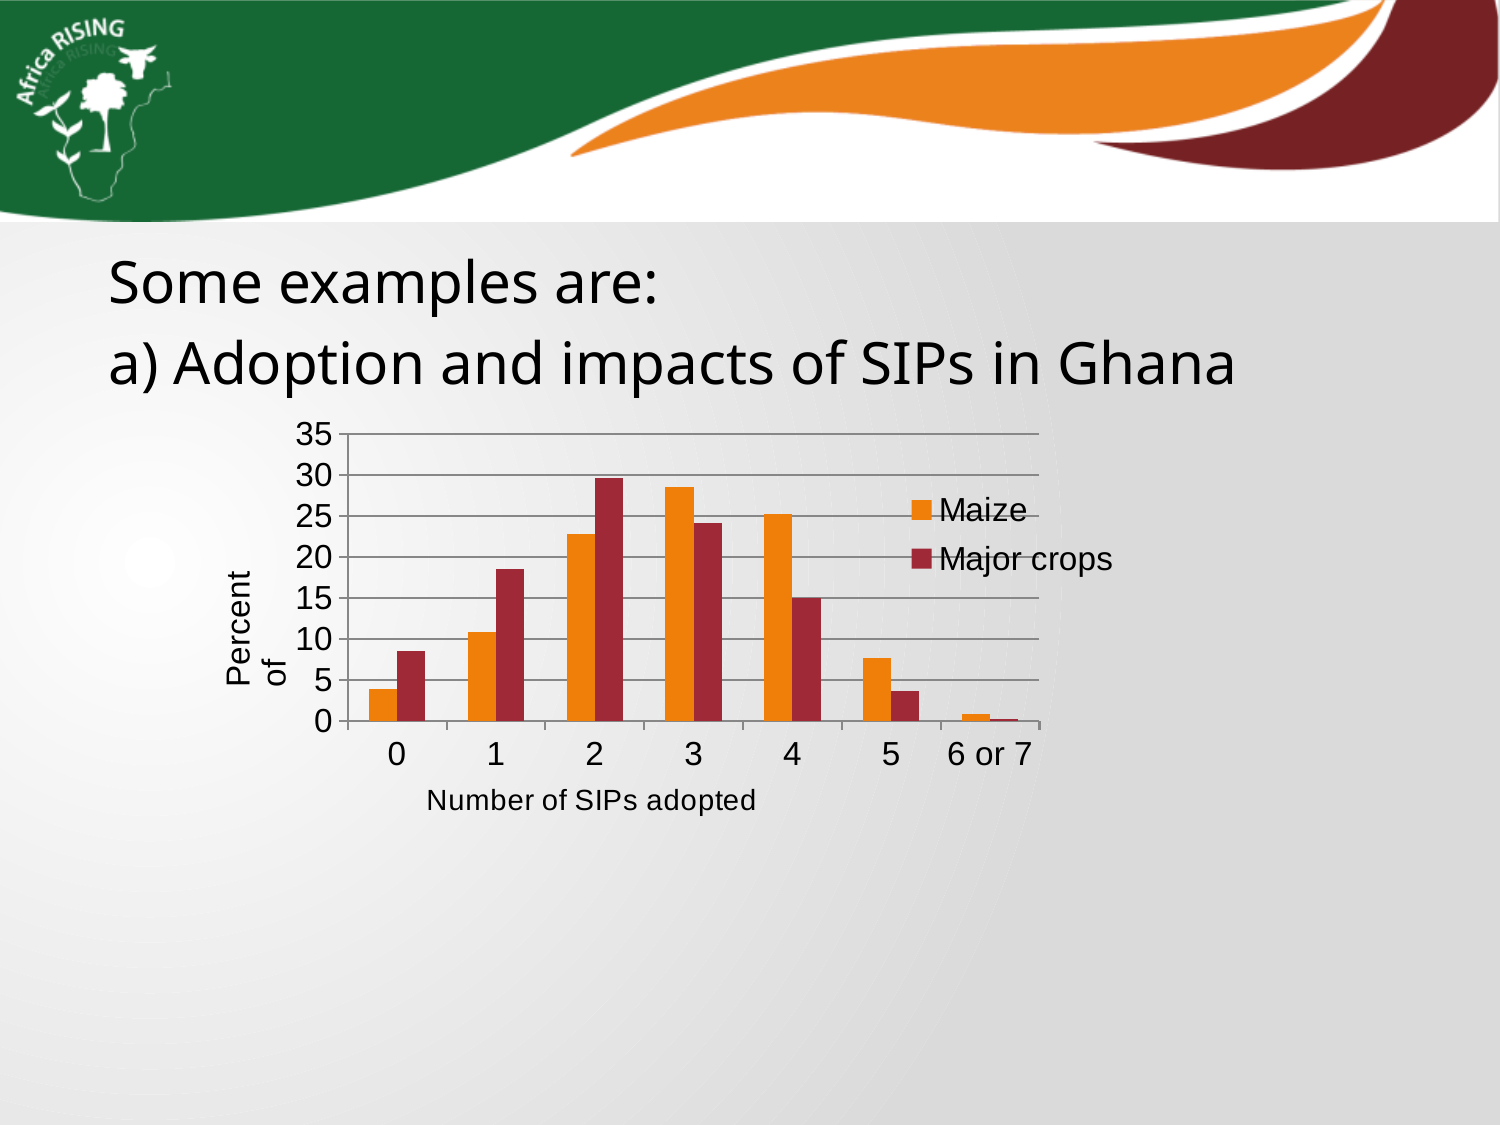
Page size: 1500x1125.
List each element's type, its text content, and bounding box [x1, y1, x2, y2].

picture [0, 0, 1499, 222]
chart [211, 411, 1188, 888]
list Some examples are: a) Adoption and impacts of SIPs in Ghana [75, 237, 1350, 913]
